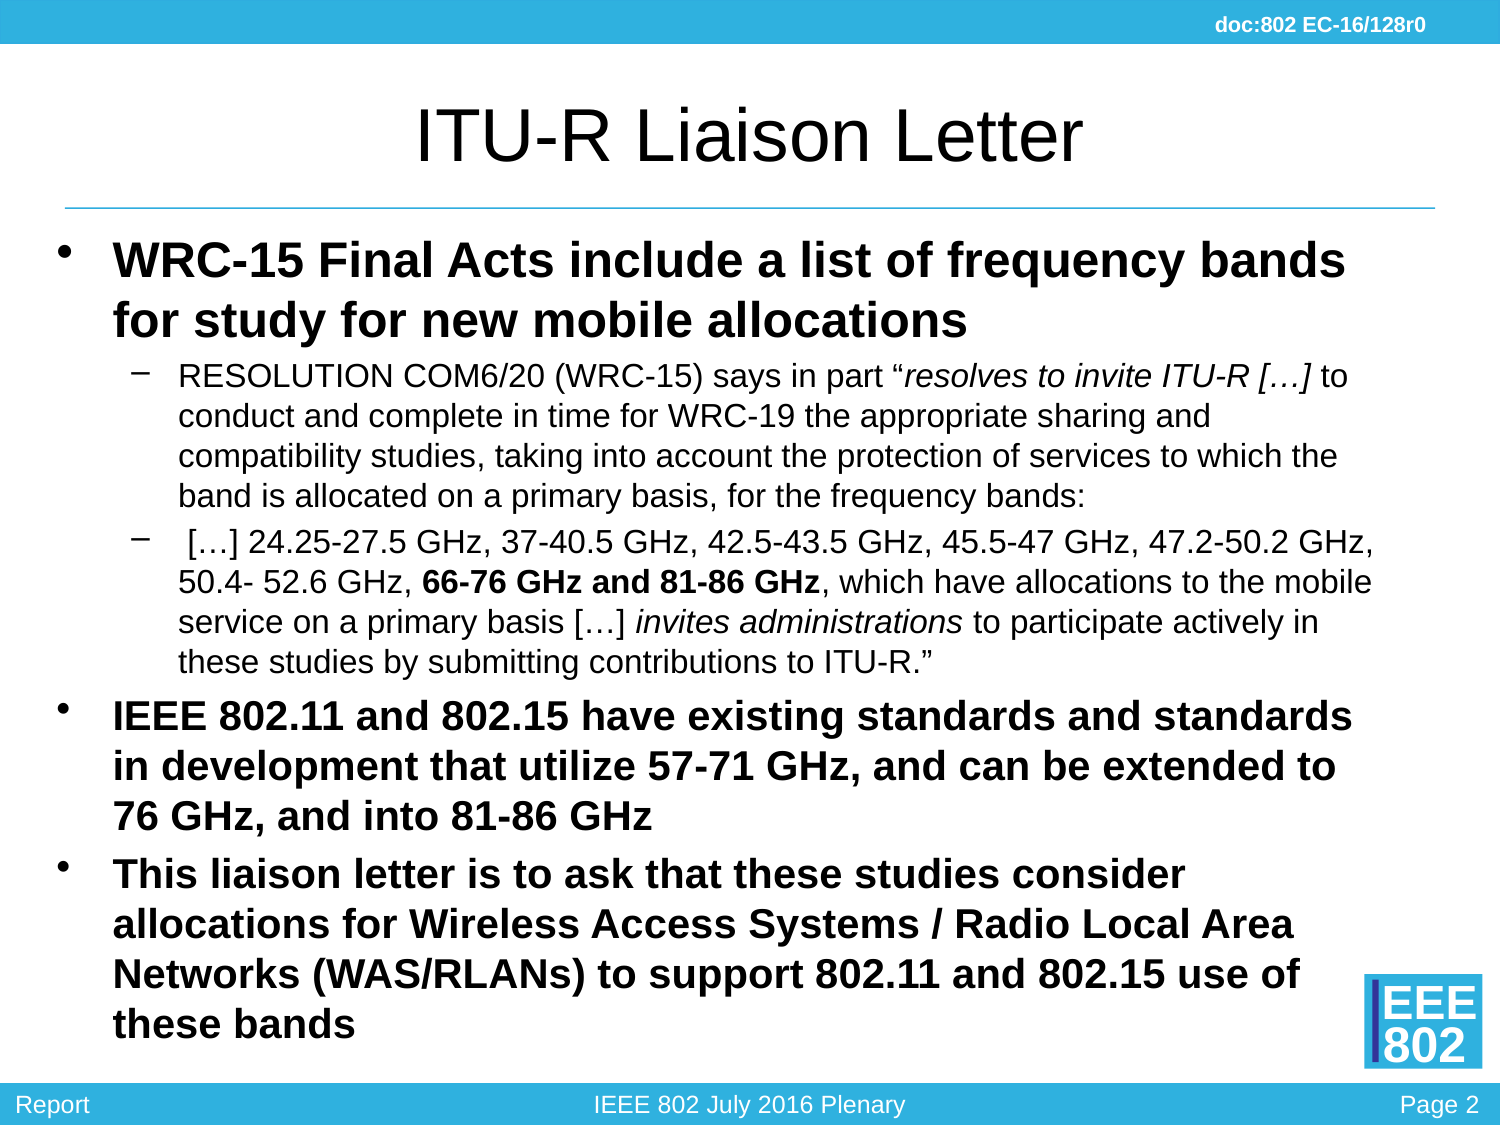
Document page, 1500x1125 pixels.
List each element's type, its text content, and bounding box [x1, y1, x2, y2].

title ITU-R Liaison Letter [75, 66, 1425, 197]
list WRC-15 Final Acts include a list of frequency bands for study for new mobile allocations RESOLUTION COM6/20 (WRC-15) says in part “resolves to invite ITU-R […] to conduct and complete in time for WRC-19 the appropriate sharing and compatibility studies, taking into account the protection of services to which the band is allocated on a primary basis, for the frequency bands: […] 24.25-27.5 GHz, 37-40.5 GHz, 42.5-43.5 GHz, 45.5-47 GHz, 47.2-50.2 GHz, 50.4- 52.6 GHz, 66-76 GHz and 81-86 GHz, which have allocations to the mobile service on a primary basis […] invites administrations to participate actively in these studies by submitting contributions to ITU-R.” IEEE 802.11 and 802.15 have existing standards and standards in development that utilize 57-71 GHz, and can be extended to 76 GHz, and into 81-86 GHz This liaison letter is to ask that these studies consider allocations for Wireless Access Systems / Radio Local Area Networks (WAS/RLANs) to support 802.11 and 802.15 use of these bands [41, 220, 1392, 1063]
